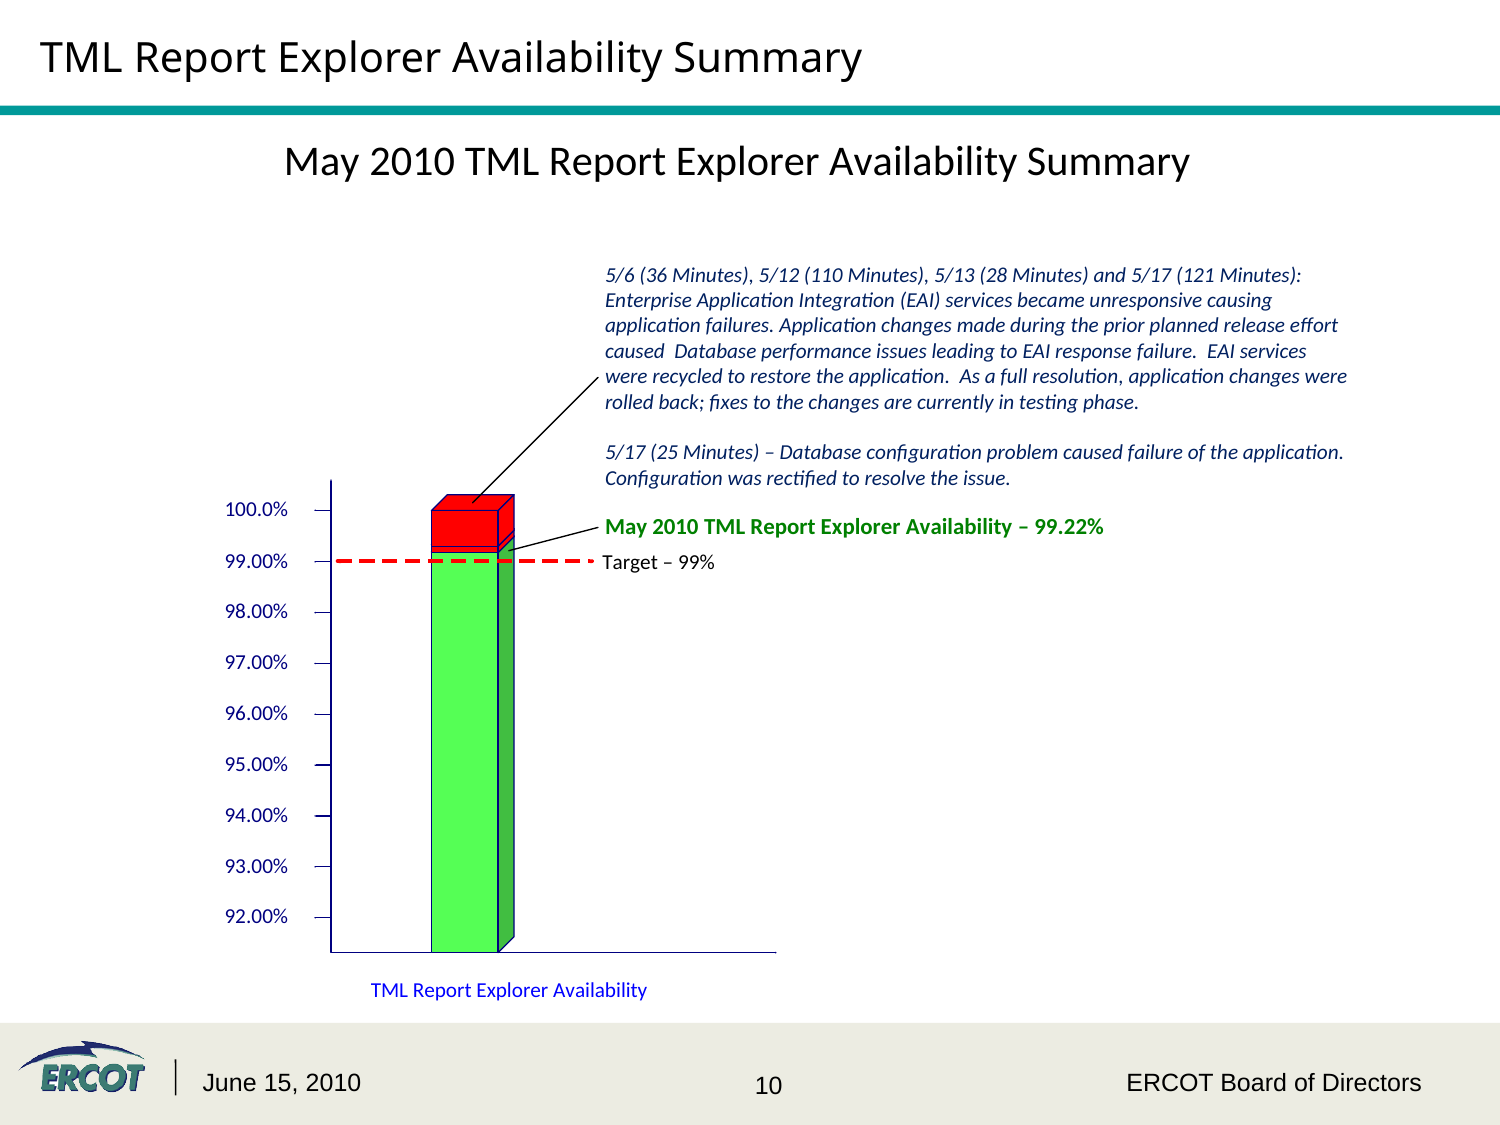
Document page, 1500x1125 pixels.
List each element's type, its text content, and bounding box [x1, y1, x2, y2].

picture [162, 134, 1363, 1011]
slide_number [187, 1059, 538, 1125]
title TML Report Explorer Availability Summary [24, 0, 1451, 113]
picture [10, 1031, 151, 1111]
footer ERCOT Board of Directors [1024, 1059, 1438, 1125]
